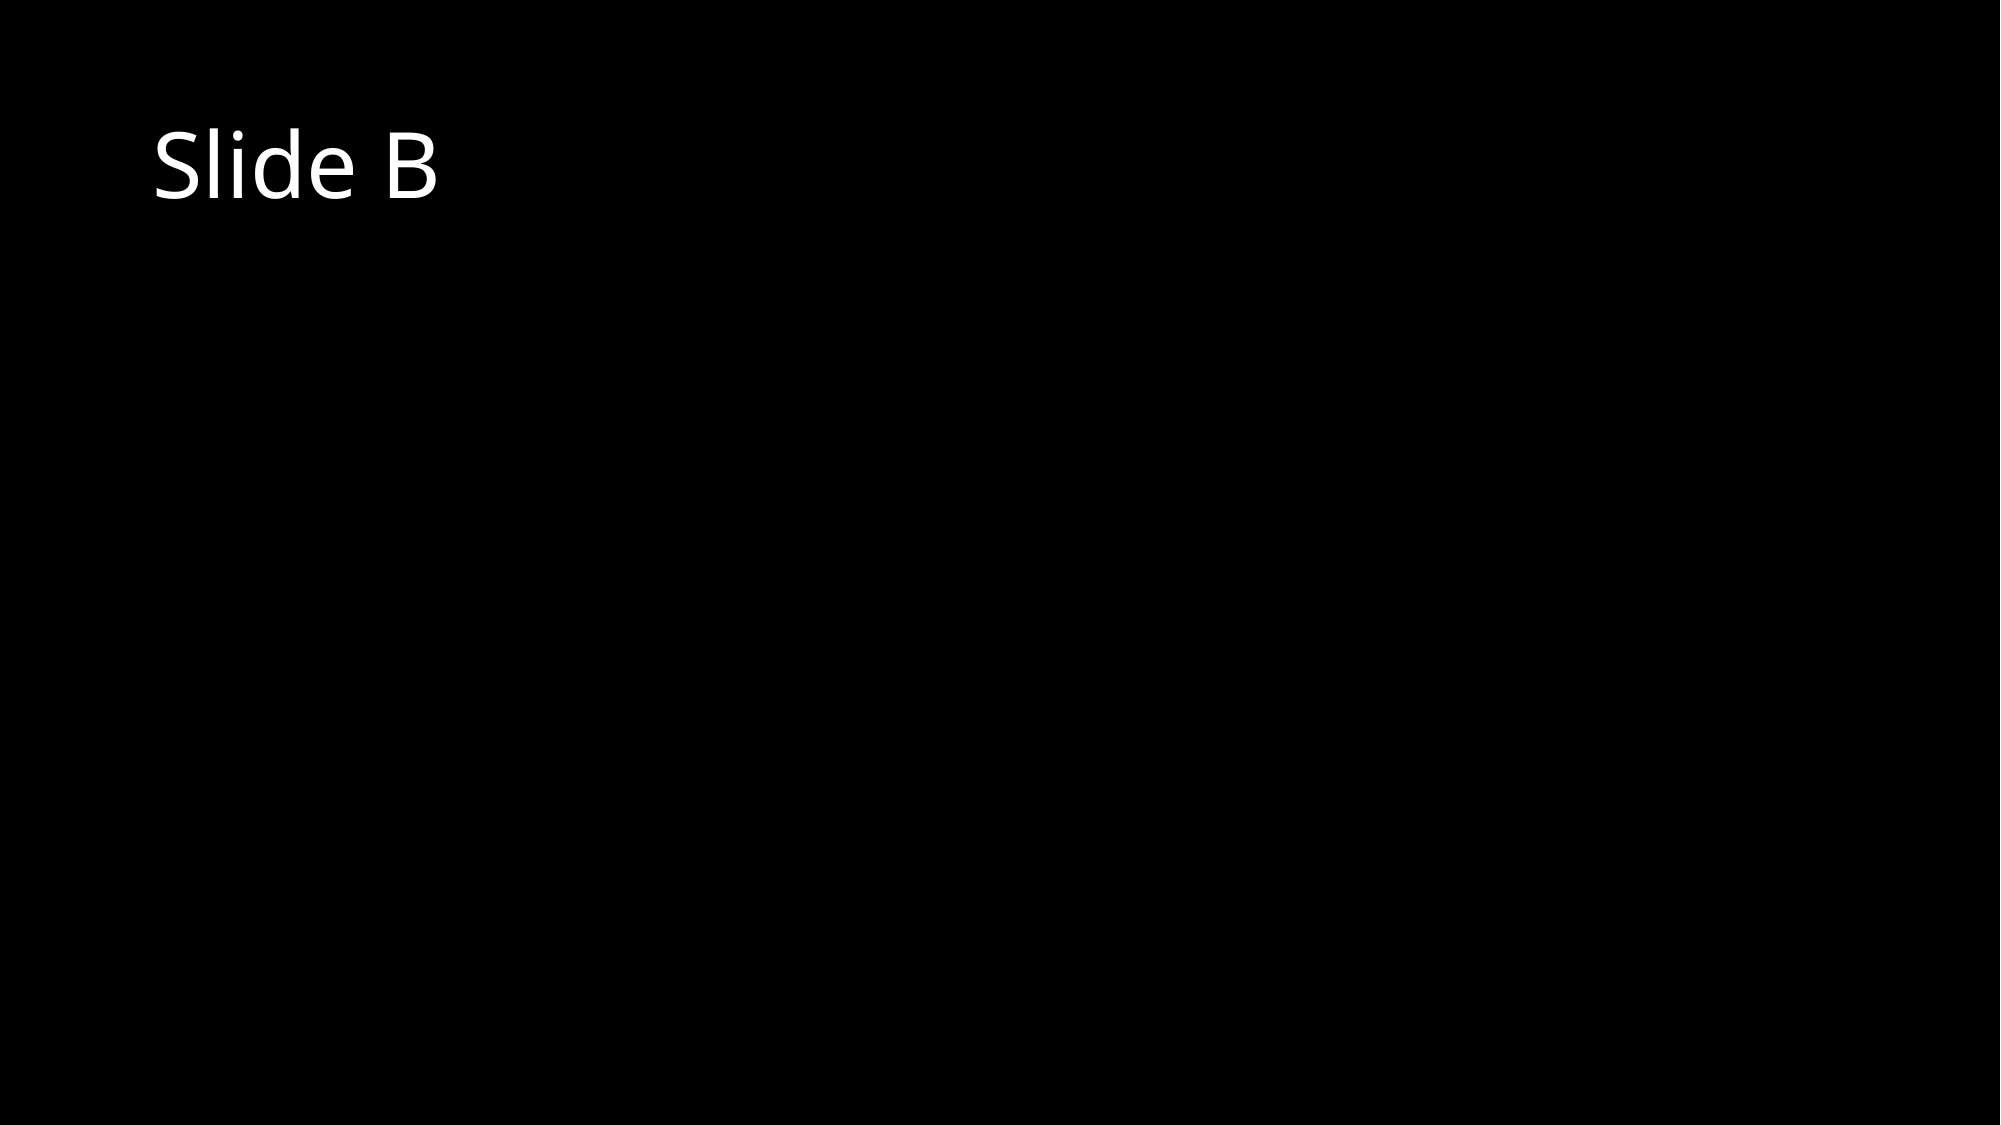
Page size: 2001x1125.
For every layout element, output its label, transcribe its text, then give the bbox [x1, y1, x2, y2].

title Slide B [137, 59, 1863, 278]
